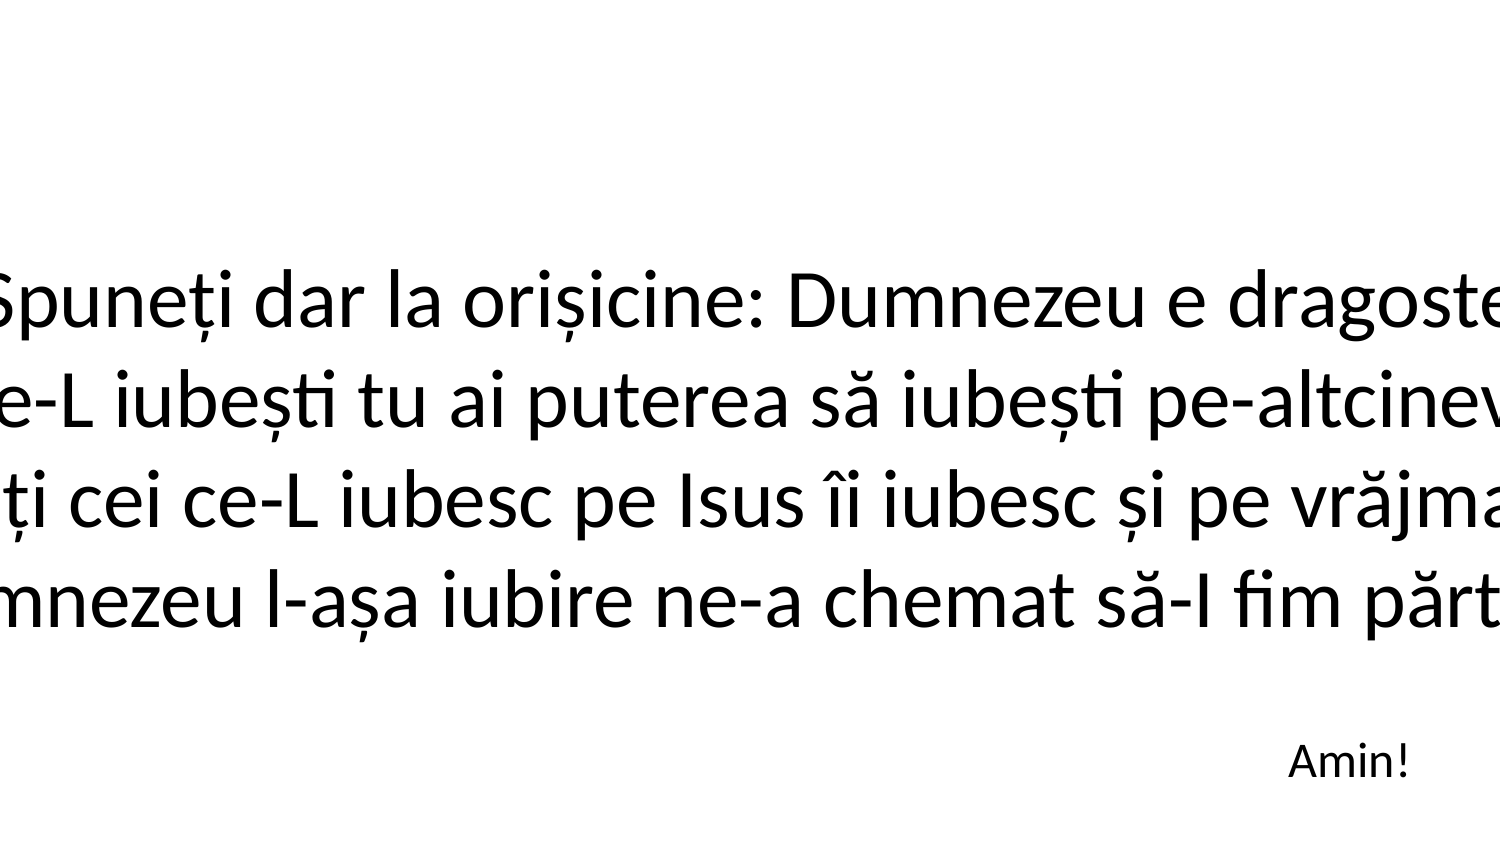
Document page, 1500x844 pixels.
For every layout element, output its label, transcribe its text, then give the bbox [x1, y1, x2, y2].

text_box Spuneți dar la orișicine: Dumnezeu e dragoste De-L iubești tu ai puterea să iubești pe-altcineva Toți cei ce-L iubesc pe Isus îi iubesc și pe vrăjmași Dumnezeu l-așa iubire ne-a chemat să-I fim părtași. [0, 192, 1500, 652]
text_box Amin! [1273, 674, 1427, 795]
